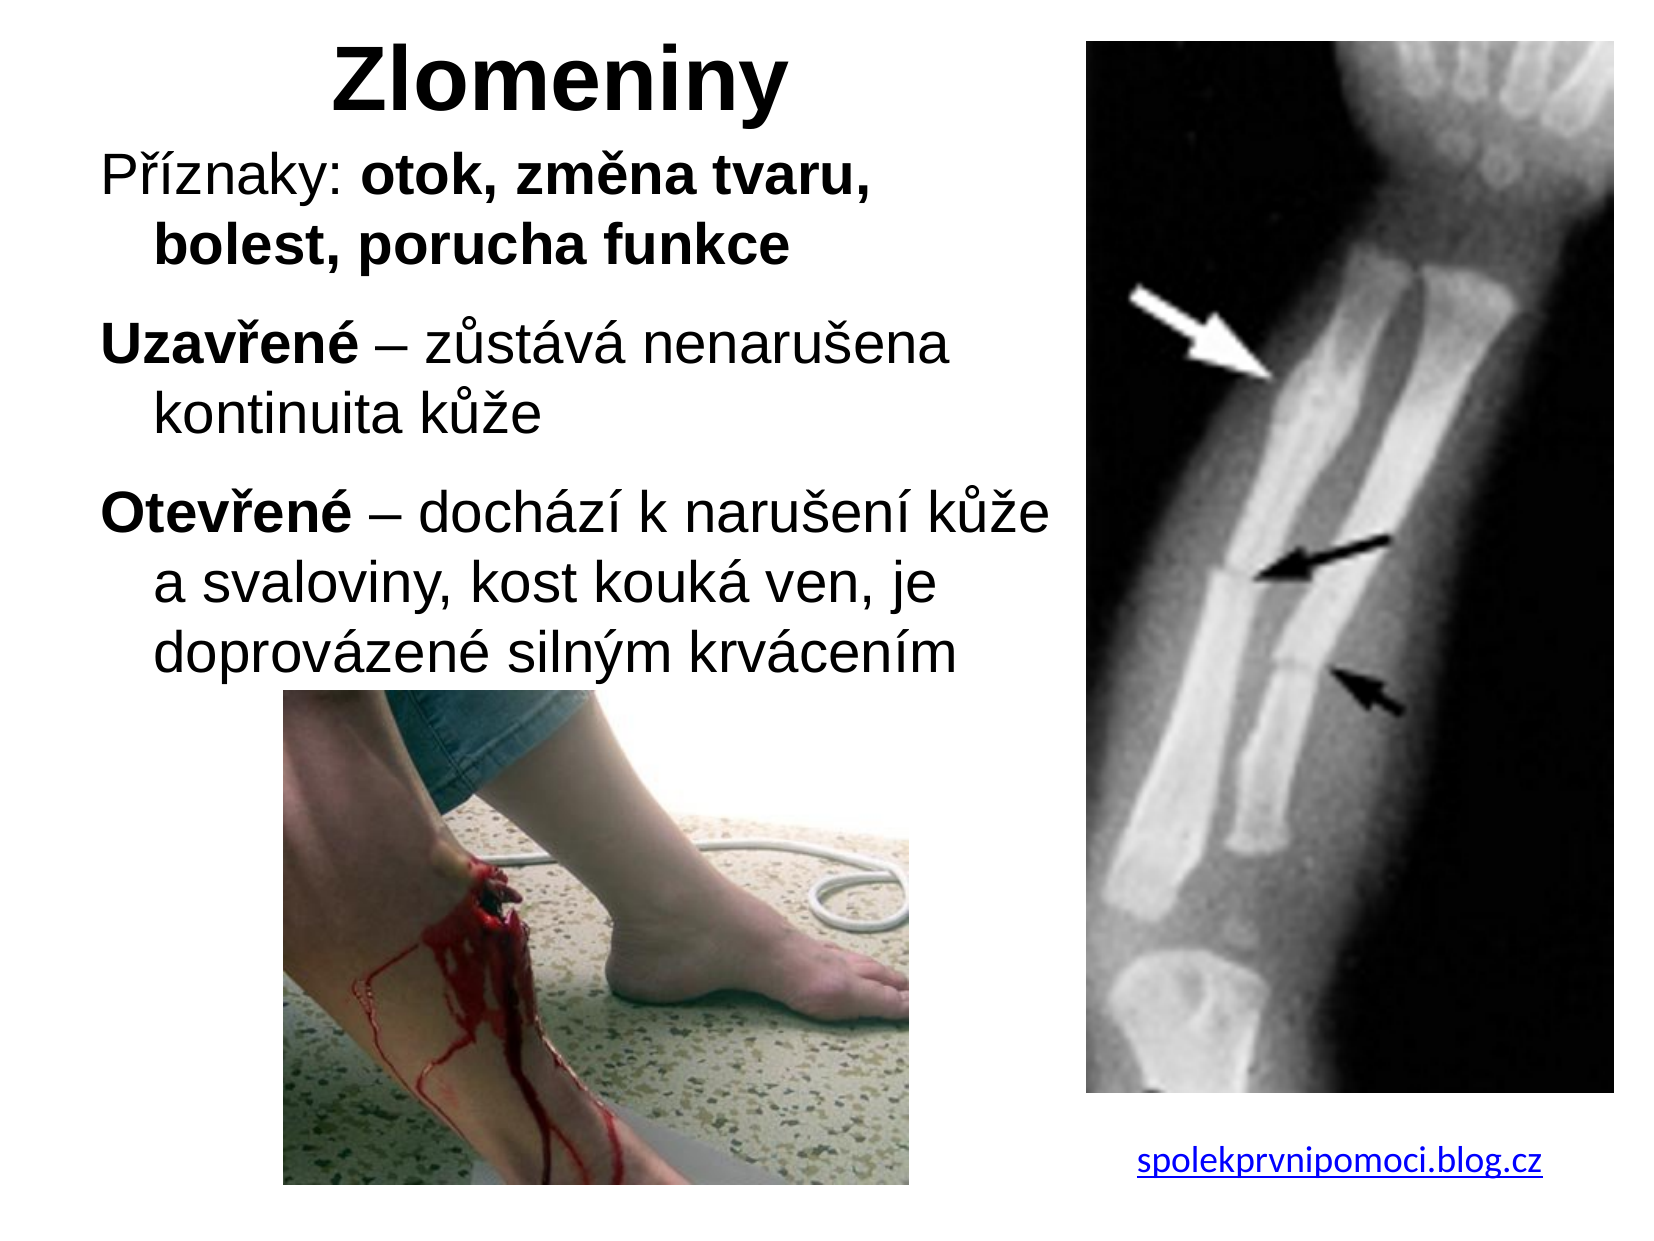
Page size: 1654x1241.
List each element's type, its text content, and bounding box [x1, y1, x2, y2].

title Zlomeniny [94, 0, 1028, 135]
list Příznaky: otok, změna tvaru, bolest, porucha funkce Uzavřené – zůstává nenarušena kontinuita kůže Otevřené – dochází k narušení kůže a svaloviny, kost kouká ven, je doprovázené silným krvácením [82, 135, 1075, 703]
picture [283, 690, 909, 1185]
picture [1086, 40, 1614, 1093]
text_box spolekprvnipomoci.blog.cz [1122, 1127, 1607, 1188]
